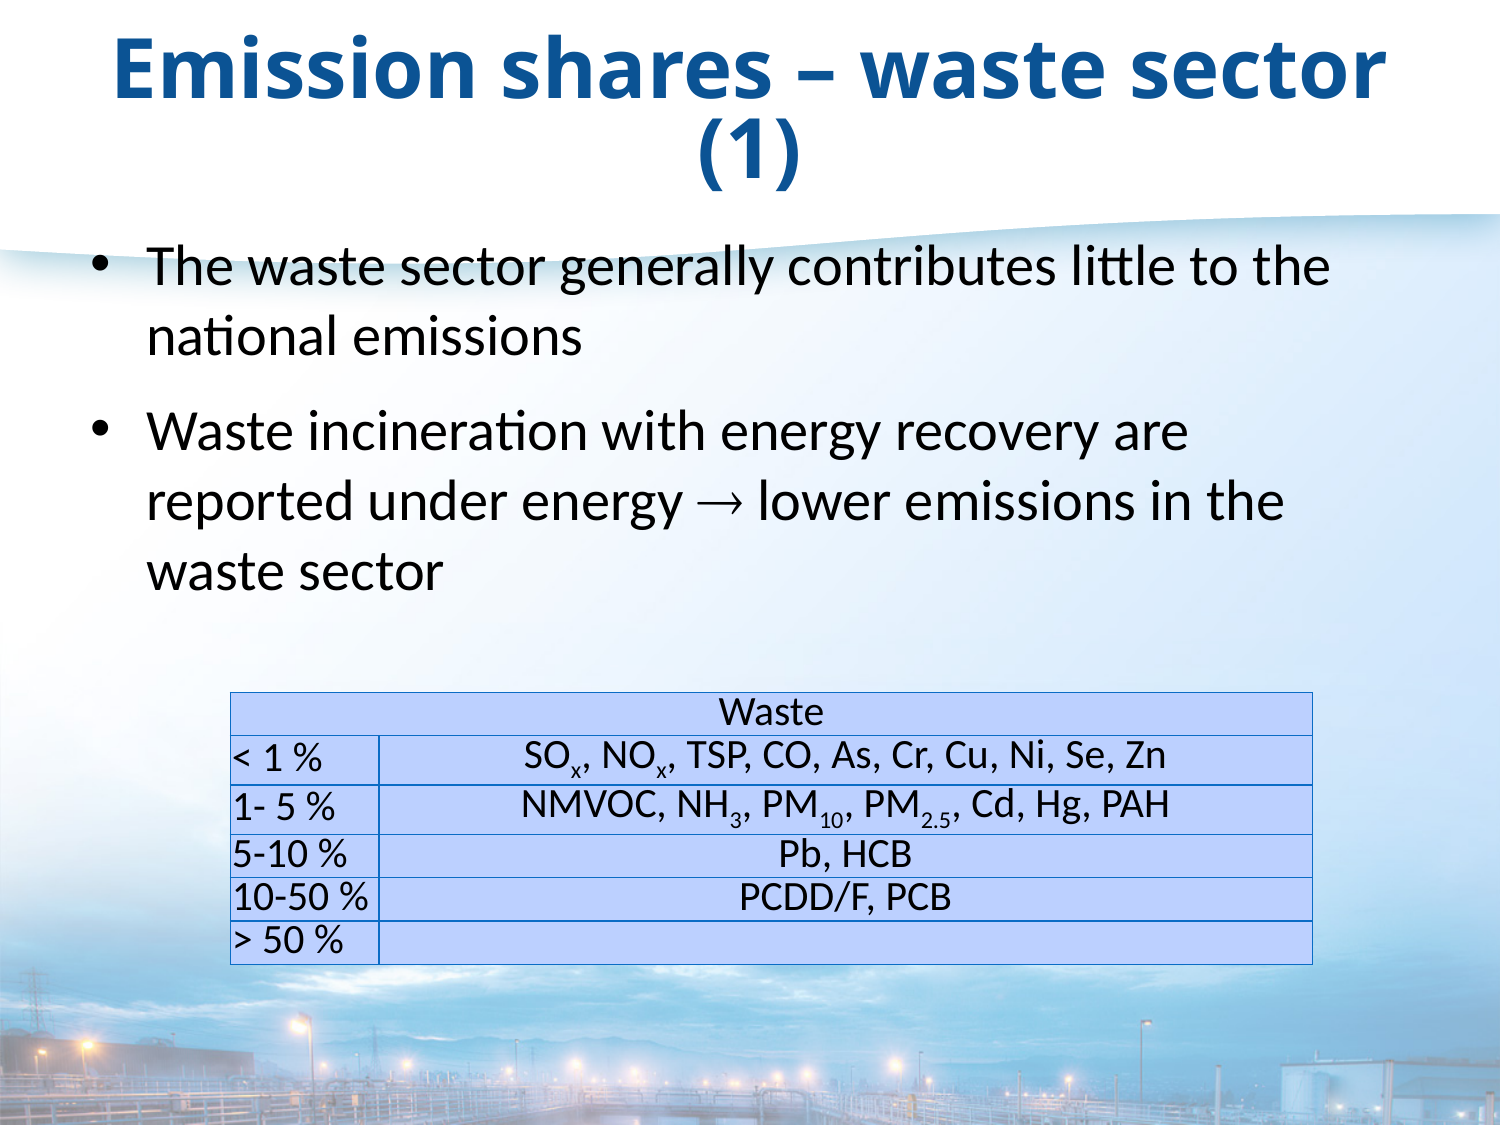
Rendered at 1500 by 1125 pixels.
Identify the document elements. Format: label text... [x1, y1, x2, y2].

table_cell 1- 5 % [231, 786, 378, 834]
list The waste sector generally contributes little to the national emissions Waste incineration with energy recovery are reported under energy  lower emissions in the waste sector [75, 219, 1425, 1047]
picture [0, 215, 1500, 1125]
table_cell NMVOC, NH3, PM10, PM2.5, Cd, Hg, PAH [380, 786, 1312, 834]
table_cell [380, 922, 1312, 964]
table_cell 10-50 % [231, 878, 378, 920]
table_cell SOx, NOx, TSP, CO, As, Cr, Cu, Ni, Se, Zn [380, 736, 1312, 784]
table_cell PCDD/F, PCB [380, 878, 1312, 920]
table_cell > 50 % [231, 922, 378, 964]
table_cell < 1 % [231, 736, 378, 784]
title Emission shares – waste sector (1) [75, 45, 1425, 185]
table_cell 5-10 % [231, 835, 378, 877]
table_cell Pb, HCB [380, 835, 1312, 877]
table_header Waste [231, 693, 1312, 735]
